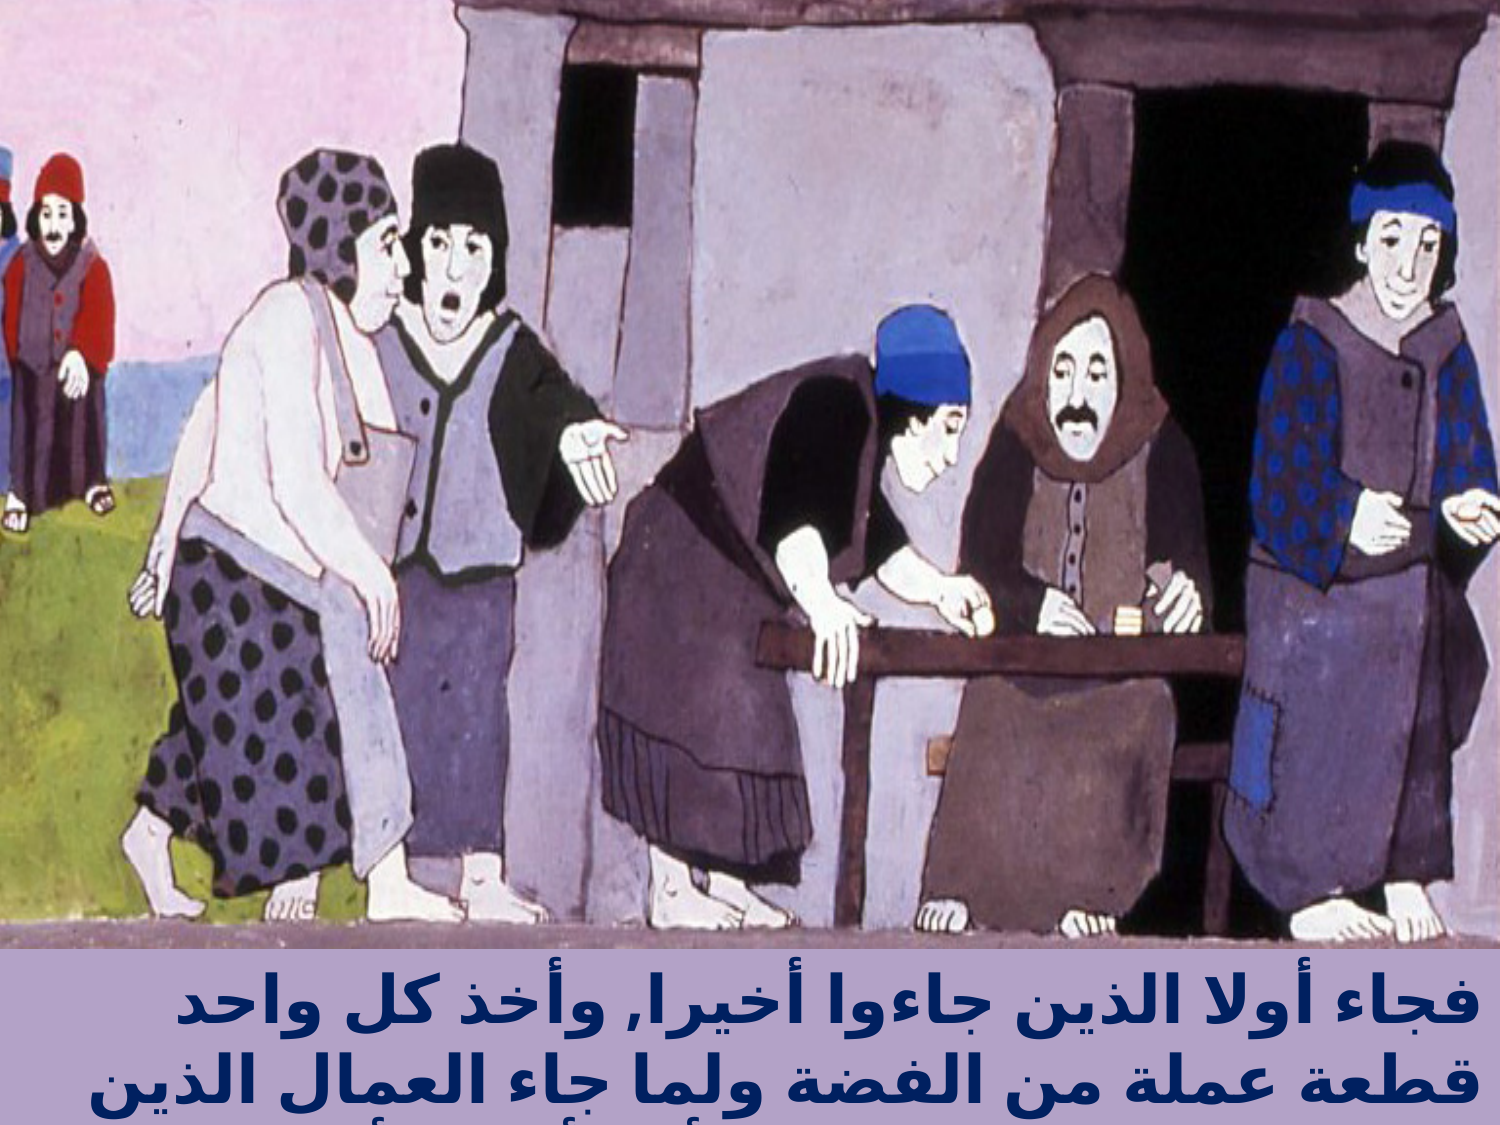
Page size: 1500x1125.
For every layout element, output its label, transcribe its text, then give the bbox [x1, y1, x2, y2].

picture [0, 0, 1500, 950]
text_box فجاء أولا الذين جاءوا أخيرا, وأخذ كل واحد قطعة عملة من الفضة ولما جاء العمال الذين جاءوا في الصباح توقعوا أن يأخذوا أكثر [0, 956, 1500, 1125]
